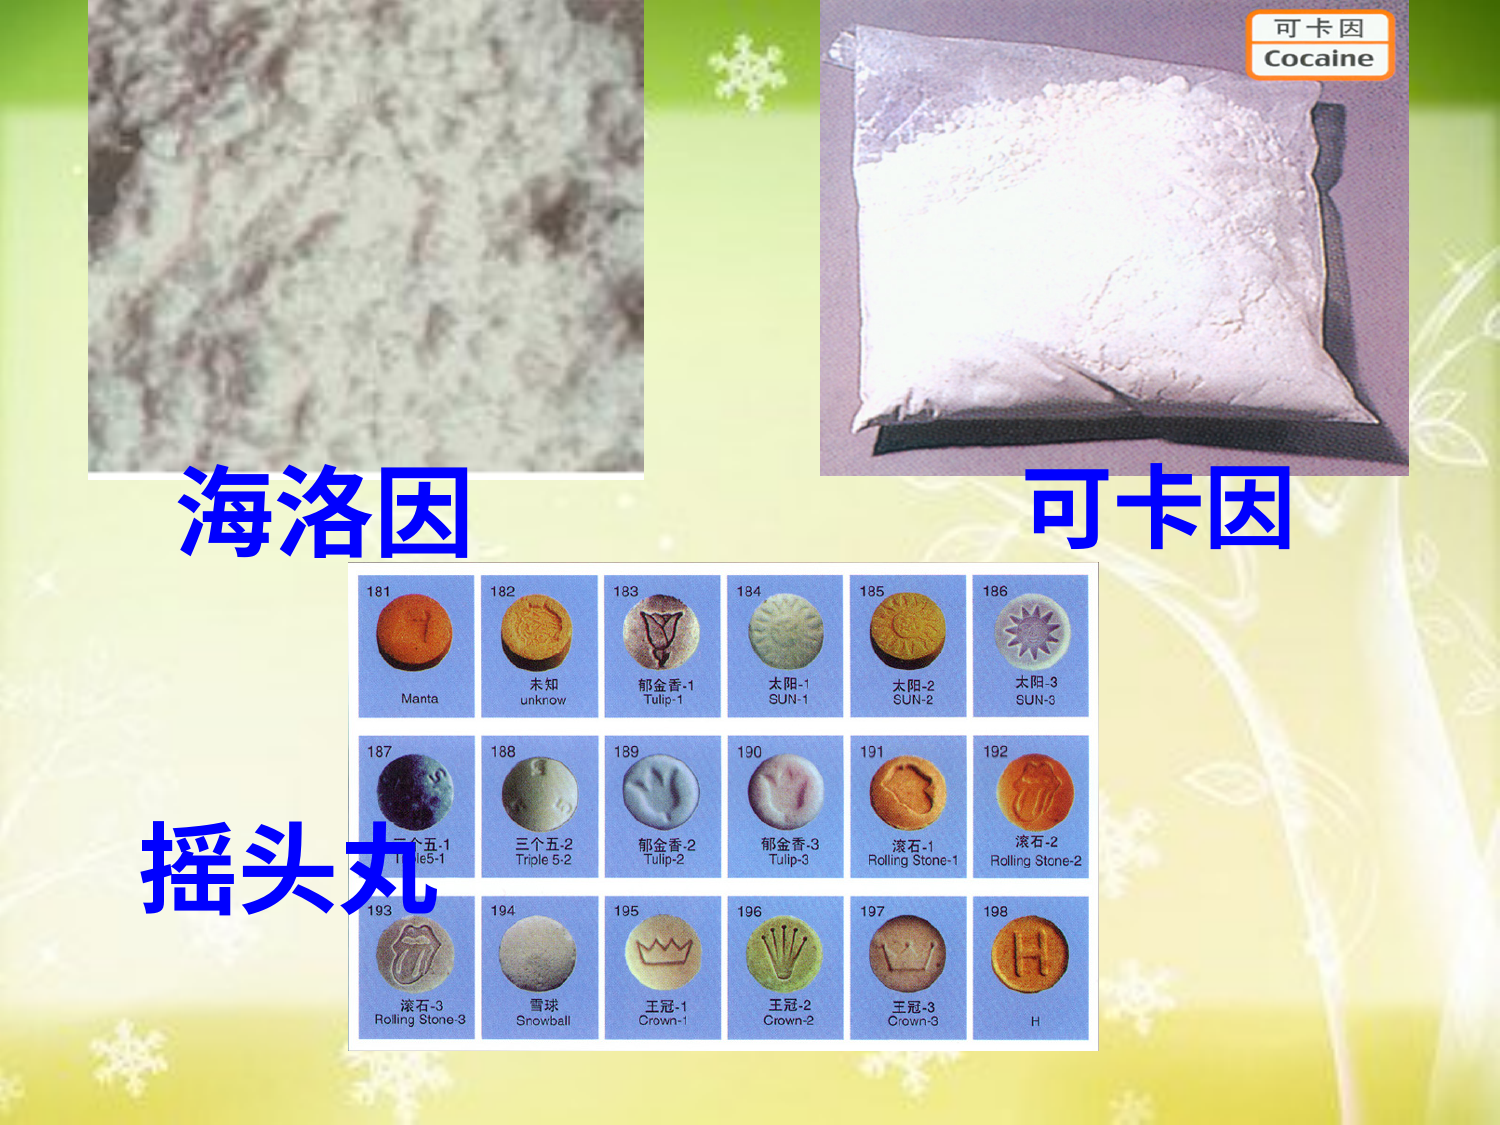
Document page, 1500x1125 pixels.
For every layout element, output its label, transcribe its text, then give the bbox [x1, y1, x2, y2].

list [820, 0, 1409, 476]
text_box 海洛因 [159, 480, 490, 577]
picture [0, 0, 1500, 1125]
text_box 可卡因 [1006, 476, 1312, 568]
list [348, 562, 1099, 1052]
text_box 摇头丸 [124, 798, 348, 934]
